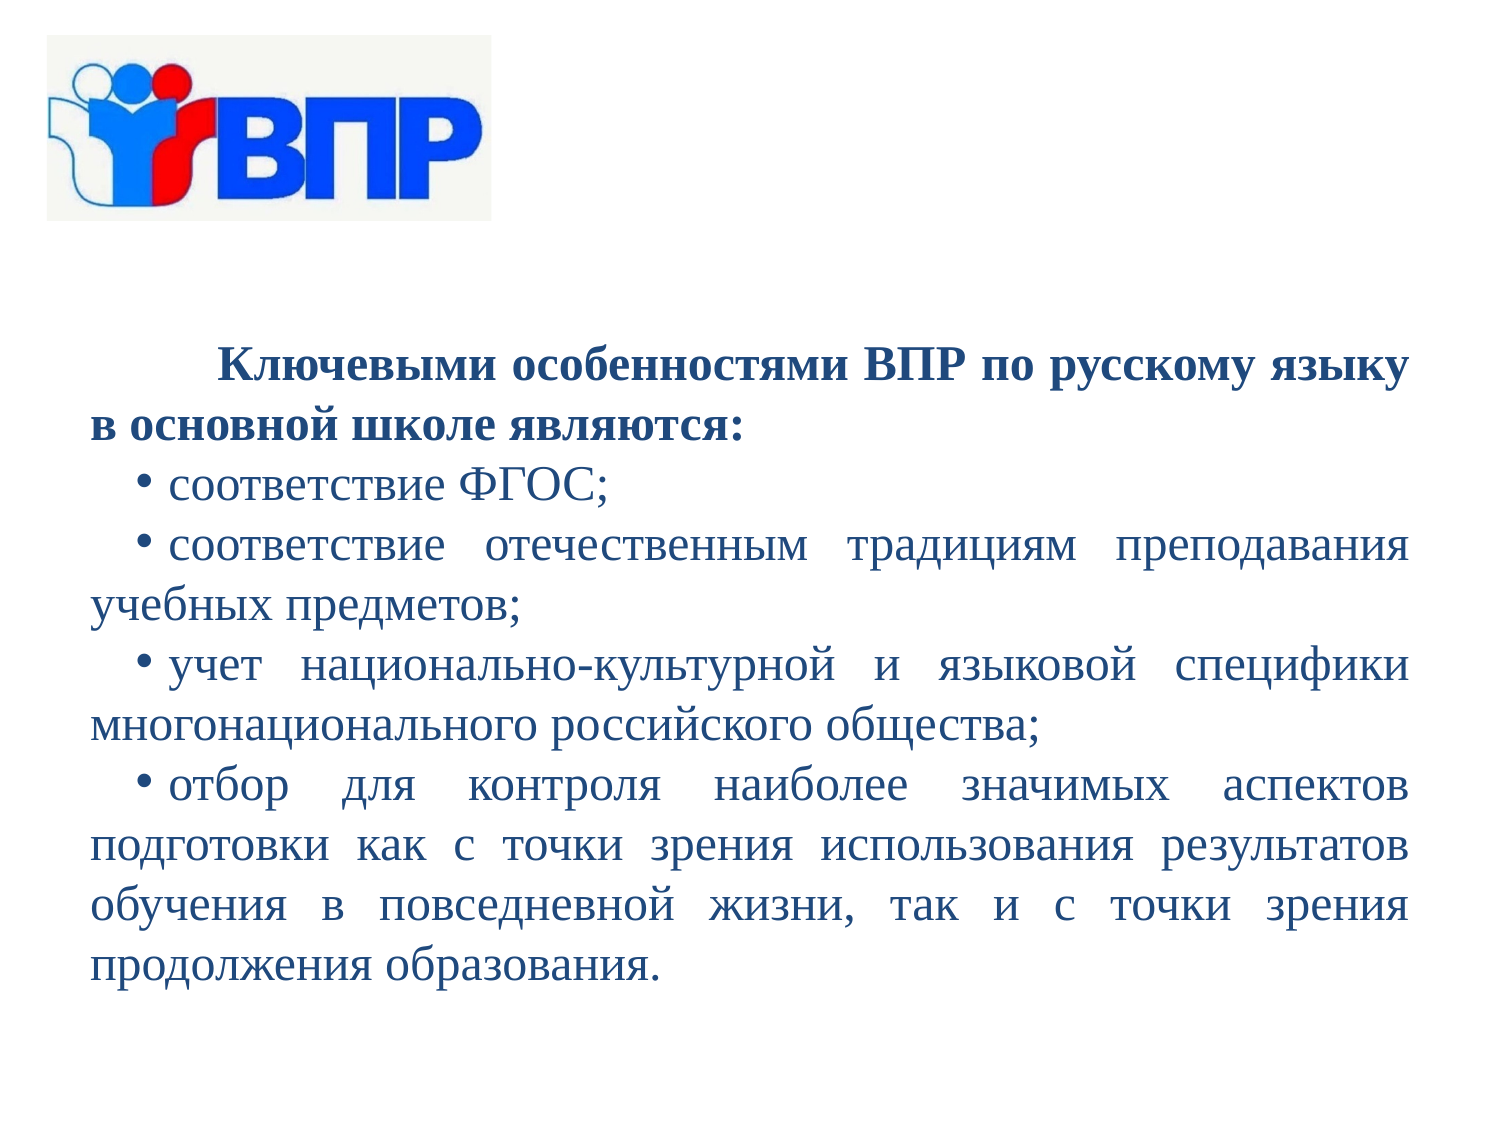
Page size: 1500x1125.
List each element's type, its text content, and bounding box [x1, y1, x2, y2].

list Ключевыми особенностями ВПР по русскому языку в основной школе являются: соответствие ФГОС; соответствие отечественным традициям преподавания учебных предметов; учет национально-культурной и языковой специфики многонационального российского общества; отбор для контроля наиболее значимых аспектов подготовки как с точки зрения использования результатов обучения в повседневной жизни, так и с точки зрения продолжения образования. [75, 262, 1425, 1005]
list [46, 34, 492, 221]
